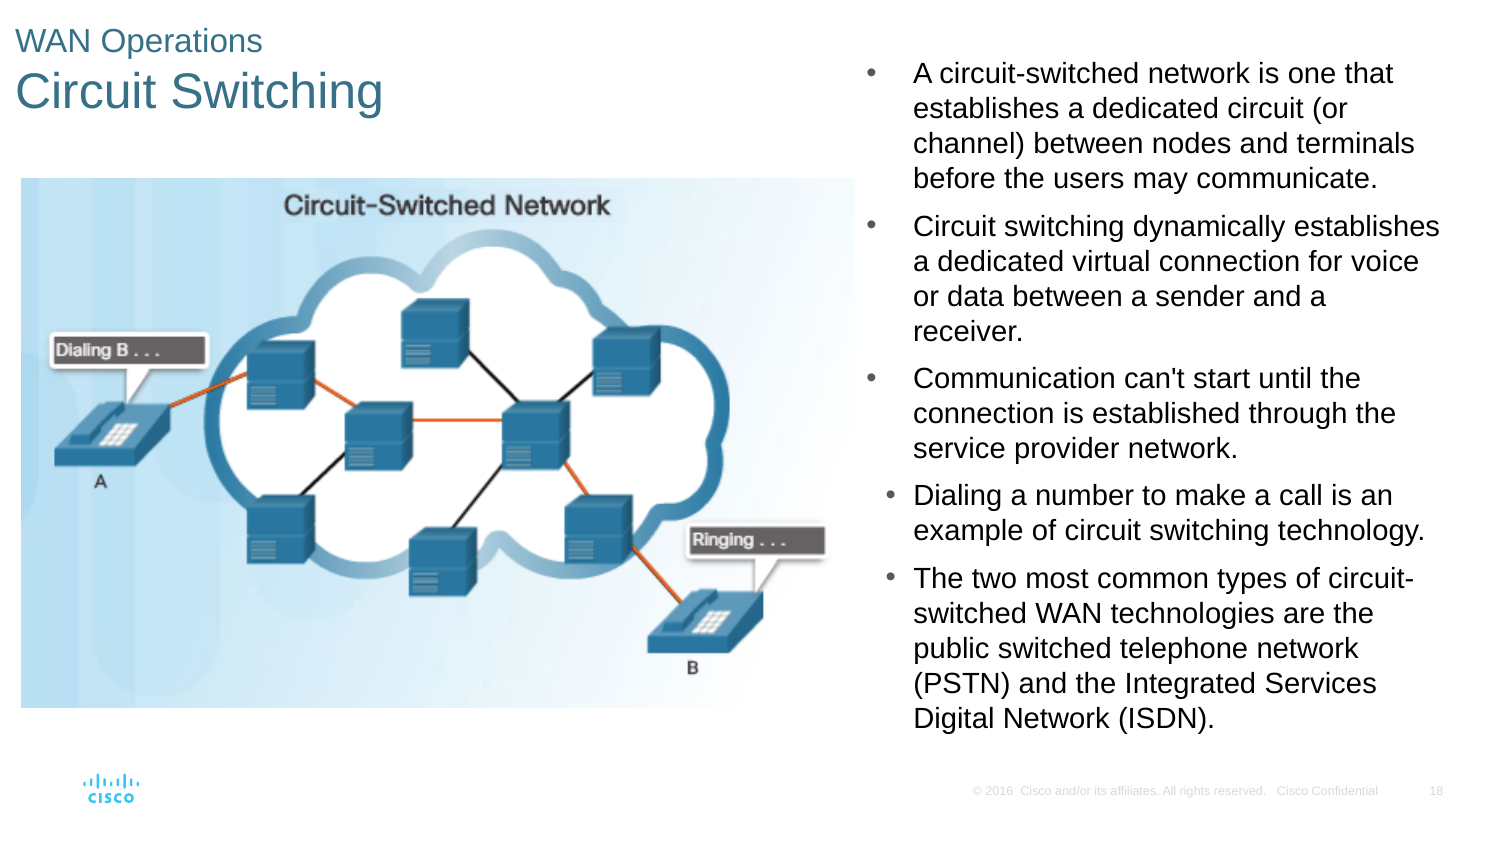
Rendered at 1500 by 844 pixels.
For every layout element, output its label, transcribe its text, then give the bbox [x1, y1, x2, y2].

title WAN Operations Circuit Switching [0, 6, 808, 131]
picture [21, 177, 856, 708]
list A circuit-switched network is one that establishes a dedicated circuit (or channel) between nodes and terminals before the users may communicate. Circuit switching dynamically establishes a dedicated virtual connection for voice or data between a sender and a receiver. Communication can't start until the connection is established through the service provider network. Dialing a number to make a call is an example of circuit switching technology. The two most common types of circuit-switched WAN technologies are the public switched telephone network (PSTN) and the Integrated Services Digital Network (ISDN). [839, 47, 1472, 791]
